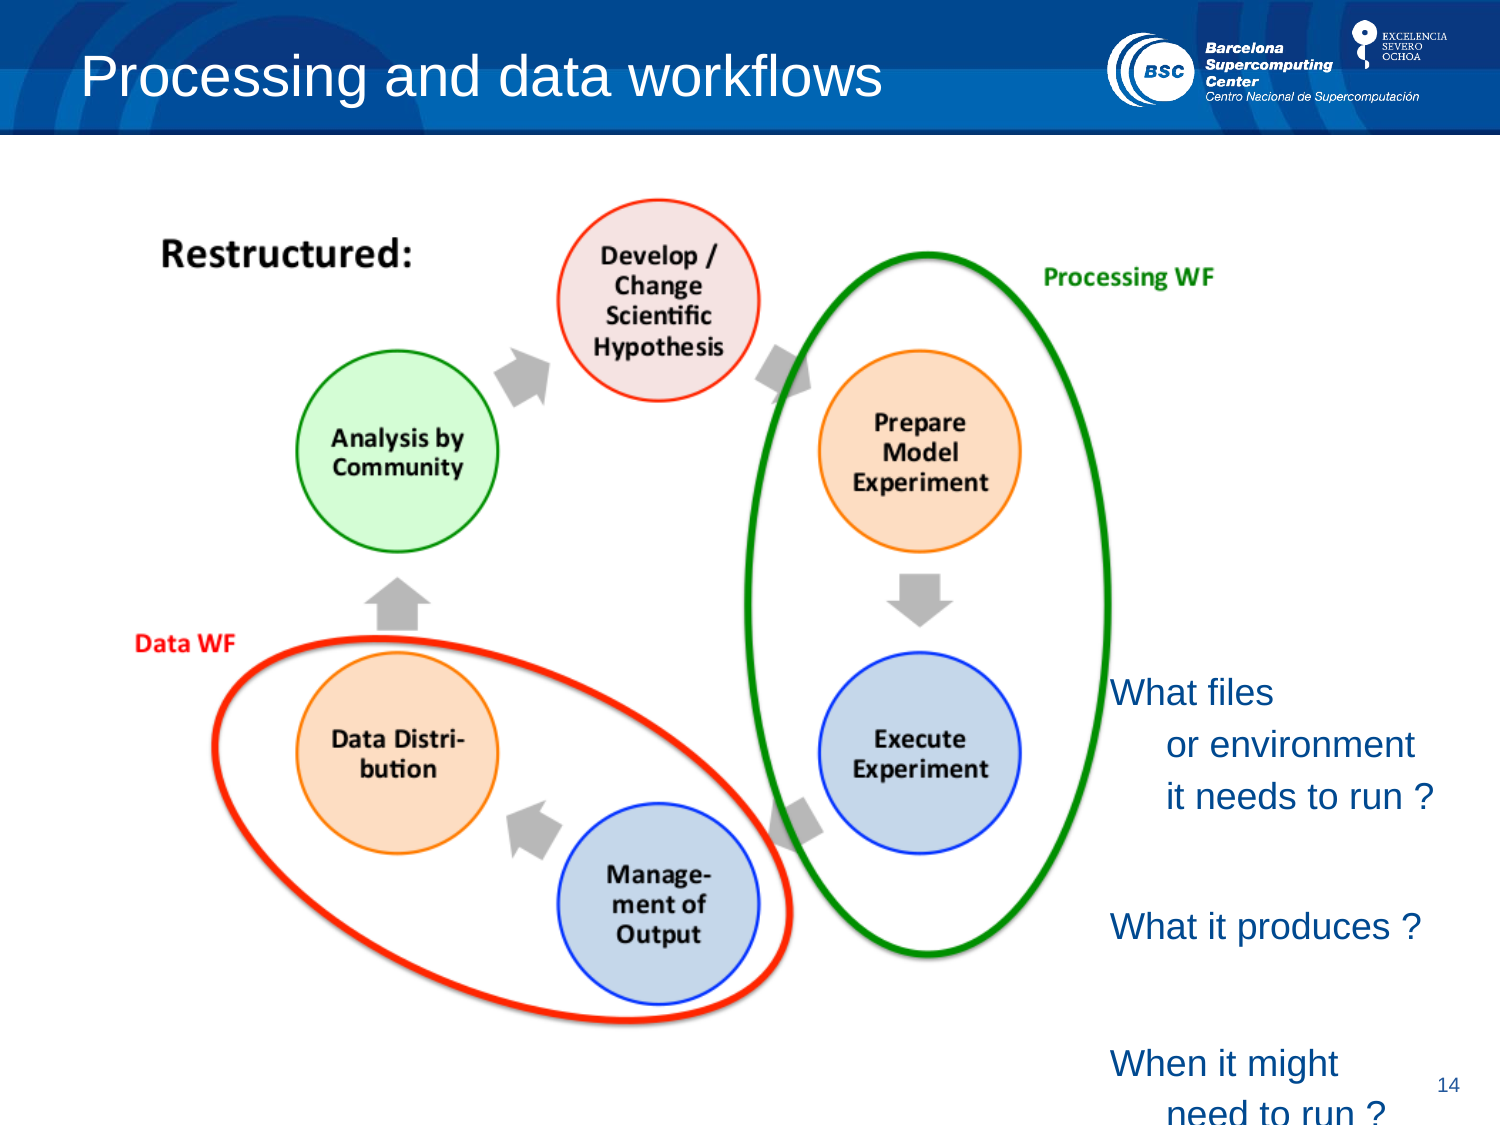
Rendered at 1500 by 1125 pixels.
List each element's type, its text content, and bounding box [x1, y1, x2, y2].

title Processing and data workflows [65, 23, 1123, 135]
picture [0, 0, 1500, 135]
picture [0, 137, 1322, 1064]
text_box What files or environment it needs to run ? What it produces ? When it might need to run ? [1076, 646, 1500, 1125]
